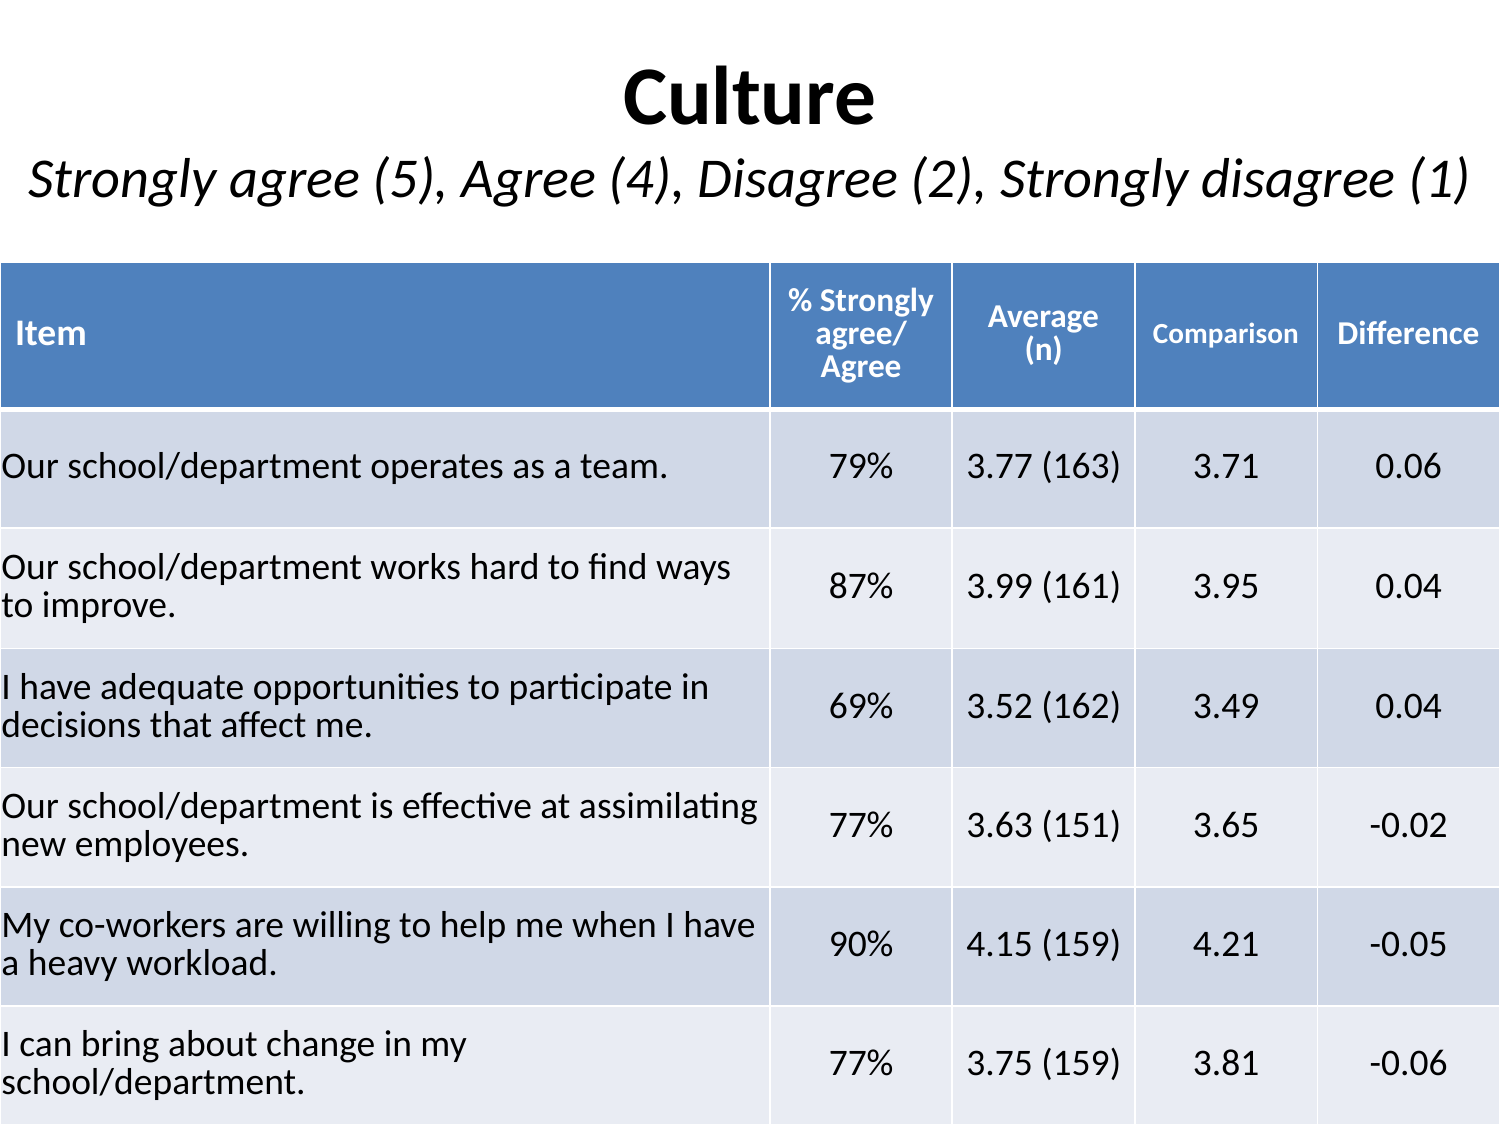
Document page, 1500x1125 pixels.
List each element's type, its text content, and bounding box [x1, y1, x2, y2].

table_cell 0.04 [1318, 649, 1499, 767]
table_cell 3.75 (159) [953, 1007, 1134, 1124]
table_cell 3.63 (151) [953, 768, 1134, 886]
table_header Difference [1318, 263, 1499, 407]
table_cell 3.81 [1136, 1007, 1317, 1124]
table_header Item [1, 263, 769, 407]
table_cell -0.05 [1318, 888, 1499, 1005]
table_header Average (n) [953, 263, 1134, 407]
table_cell 77% [771, 768, 951, 886]
table_cell Our school/department works hard to find ways to improve. [1, 529, 769, 648]
table_cell I have adequate opportunities to participate in decisions that affect me. [1, 649, 769, 767]
table_cell 77% [771, 1007, 951, 1124]
table_cell 4.15 (159) [953, 888, 1134, 1005]
table_cell -0.02 [1318, 768, 1499, 886]
table_cell 0.04 [1318, 529, 1499, 648]
table_cell 3.77 (163) [953, 412, 1134, 527]
table_header Comparison [1136, 263, 1317, 407]
table_cell I can bring about change in my school/department. [1, 1007, 769, 1124]
table_cell 4.21 [1136, 888, 1317, 1005]
table_cell 3.65 [1136, 768, 1317, 886]
table_cell Our school/department operates as a team. [1, 412, 769, 527]
table_cell 3.99 (161) [953, 529, 1134, 648]
table_header % Strongly agree/ Agree [771, 263, 951, 407]
table_cell 3.95 [1136, 529, 1317, 648]
table_cell 3.52 (162) [953, 649, 1134, 767]
title Culture Strongly agree (5), Agree (4), Disagree (2), Strongly disagree (1) [0, 0, 1500, 250]
table_cell Our school/department is effective at assimilating new employees. [1, 768, 769, 886]
table_cell 69% [771, 649, 951, 767]
table_cell 87% [771, 529, 951, 648]
table_cell 79% [771, 412, 951, 527]
table_cell 90% [771, 888, 951, 1005]
table_cell My co-workers are willing to help me when I have a heavy workload. [1, 888, 769, 1005]
table_cell -0.06 [1318, 1007, 1499, 1124]
table_cell 3.71 [1136, 412, 1317, 527]
table_cell 3.49 [1136, 649, 1317, 767]
table_cell 0.06 [1318, 412, 1499, 527]
